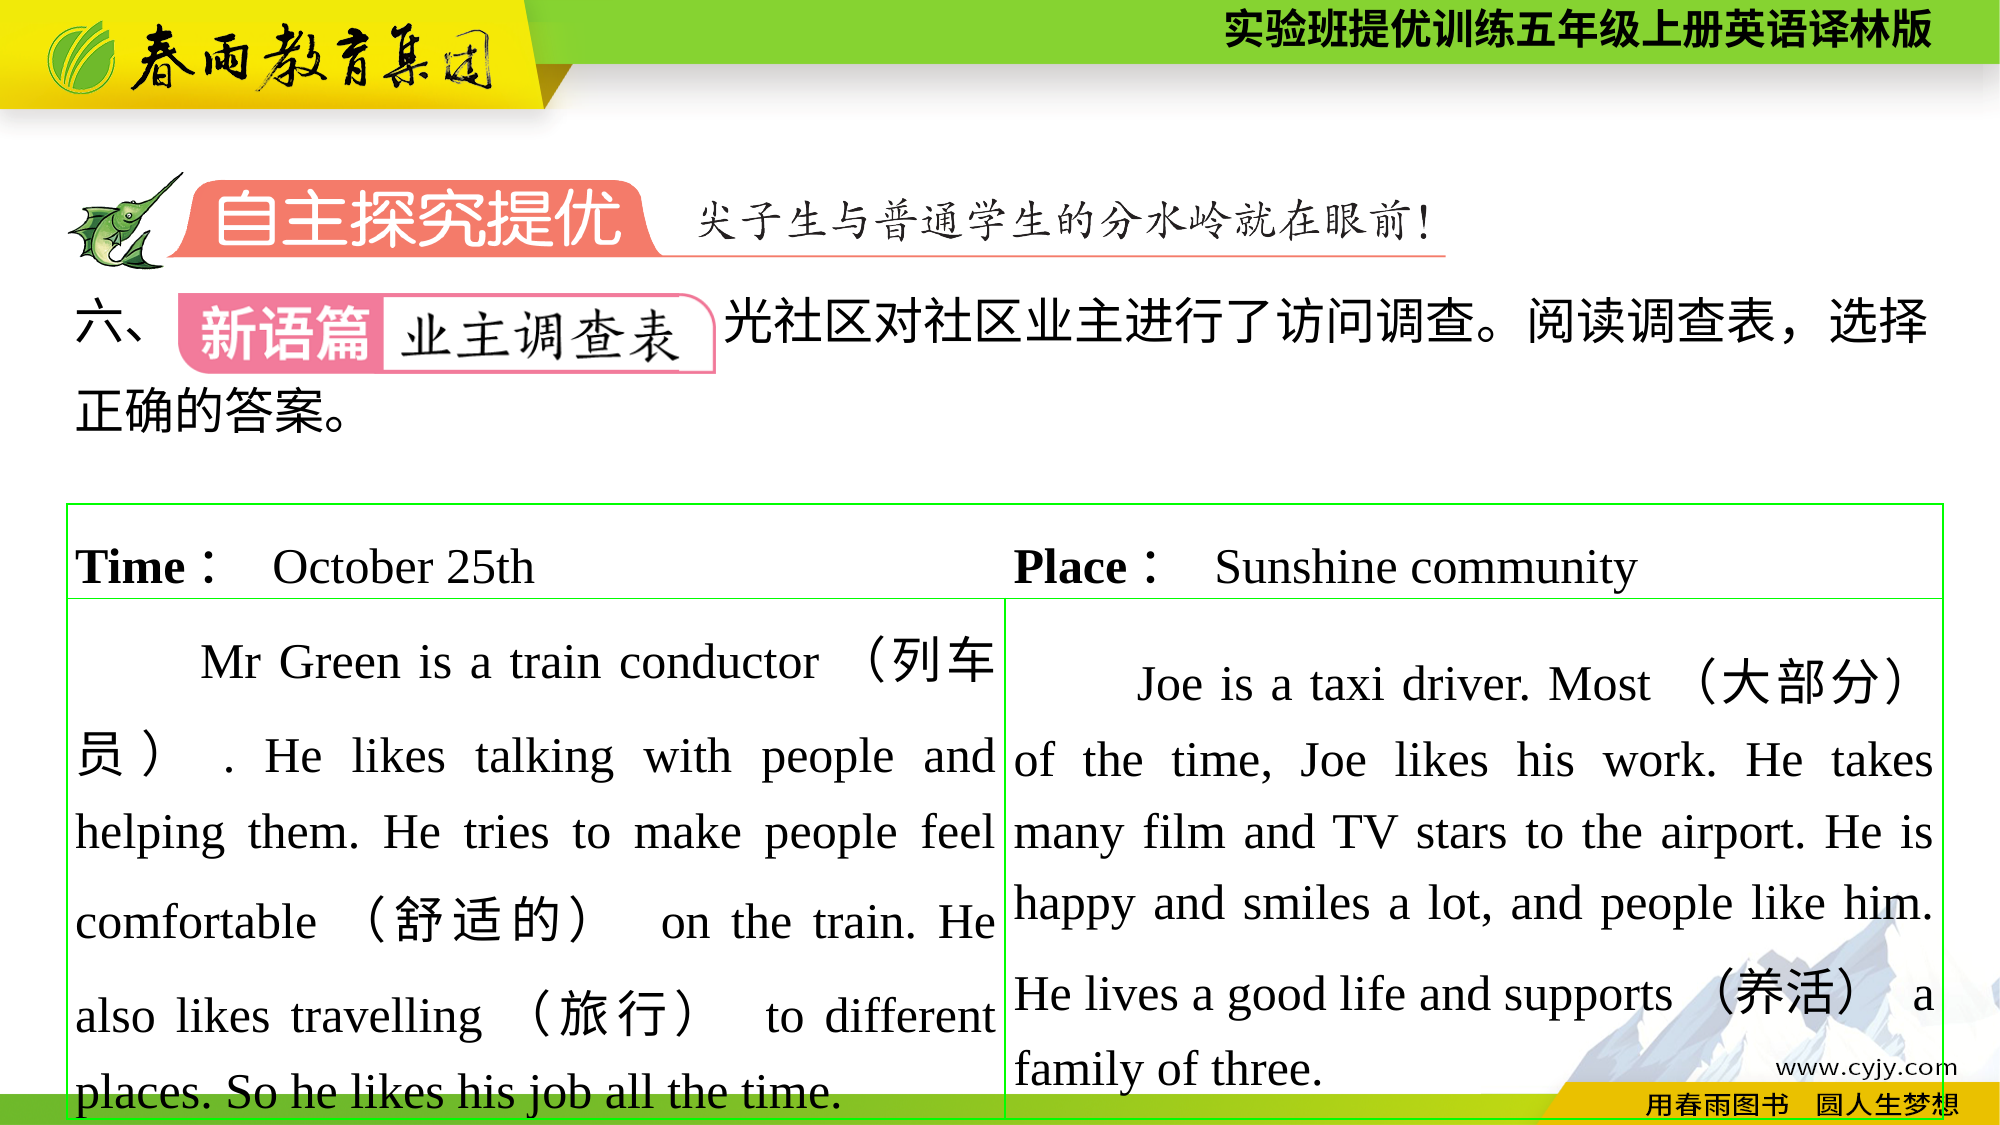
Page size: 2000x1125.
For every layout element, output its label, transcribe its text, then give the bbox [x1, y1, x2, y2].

table_cell Joe is a taxi driver. Most（大部分） of the time, Joe likes his work. He takes many film and TV stars to the airport. He is happy and smiles a lot, and people like him. He lives a good life and supports（养活） a family of three. [1006, 599, 1942, 1118]
table_cell Mr Green is a train conductor（列车员）. He likes talking with people and helping them. He tries to make people feel comfortable（舒适的） on the train. He also likes travelling（旅行） to different places. So he likes his job all the time. [68, 599, 1004, 1118]
list 六、 阳光社区对社区业主进行了访问调查。阅读调查表，选择正确的答案。 [59, 101, 1944, 481]
table_header Time： October 25th [68, 505, 1005, 598]
picture [0, 0, 2000, 1125]
table_header Place： Sunshine community [1005, 505, 1942, 598]
